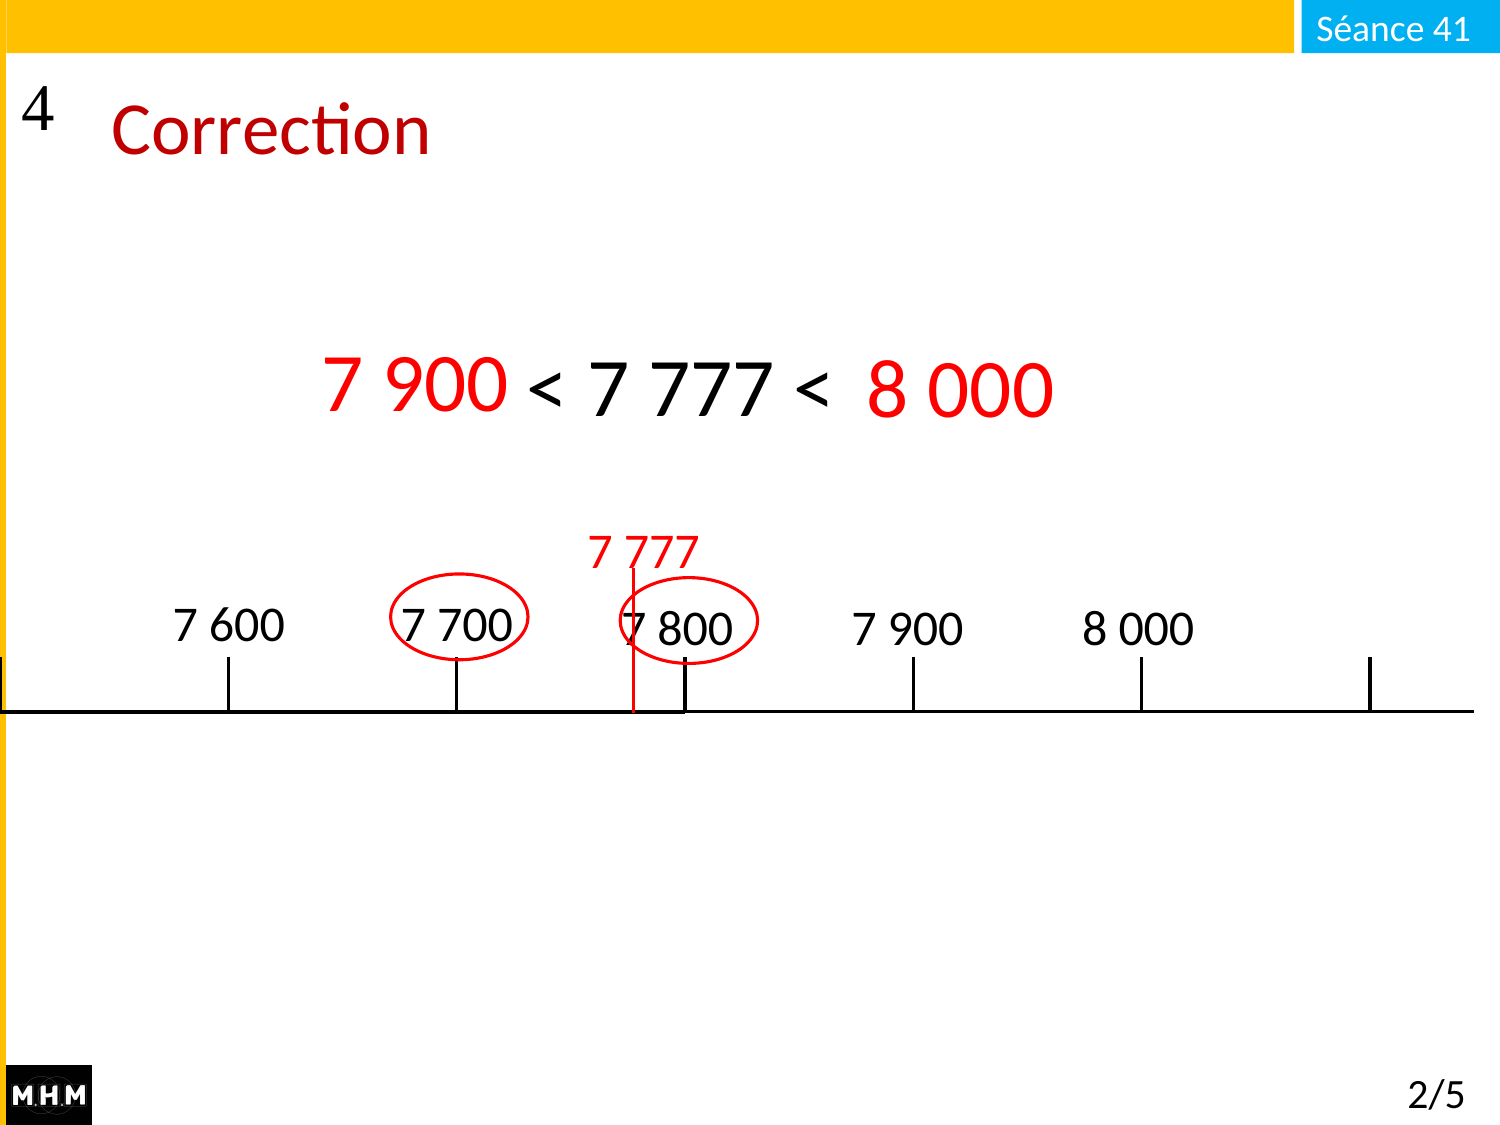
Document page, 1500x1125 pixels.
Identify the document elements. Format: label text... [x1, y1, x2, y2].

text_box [572, 511, 751, 713]
text_box 8 000 [851, 326, 1080, 442]
picture [6, 1065, 92, 1125]
title Correction [96, 60, 1391, 200]
text_box … < 7 777 < … [435, 326, 851, 441]
list 2/5 [1373, 1064, 1500, 1125]
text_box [0, 583, 572, 713]
text_box [414, 572, 504, 583]
text_box 7 900 [306, 321, 525, 436]
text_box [751, 583, 1474, 713]
